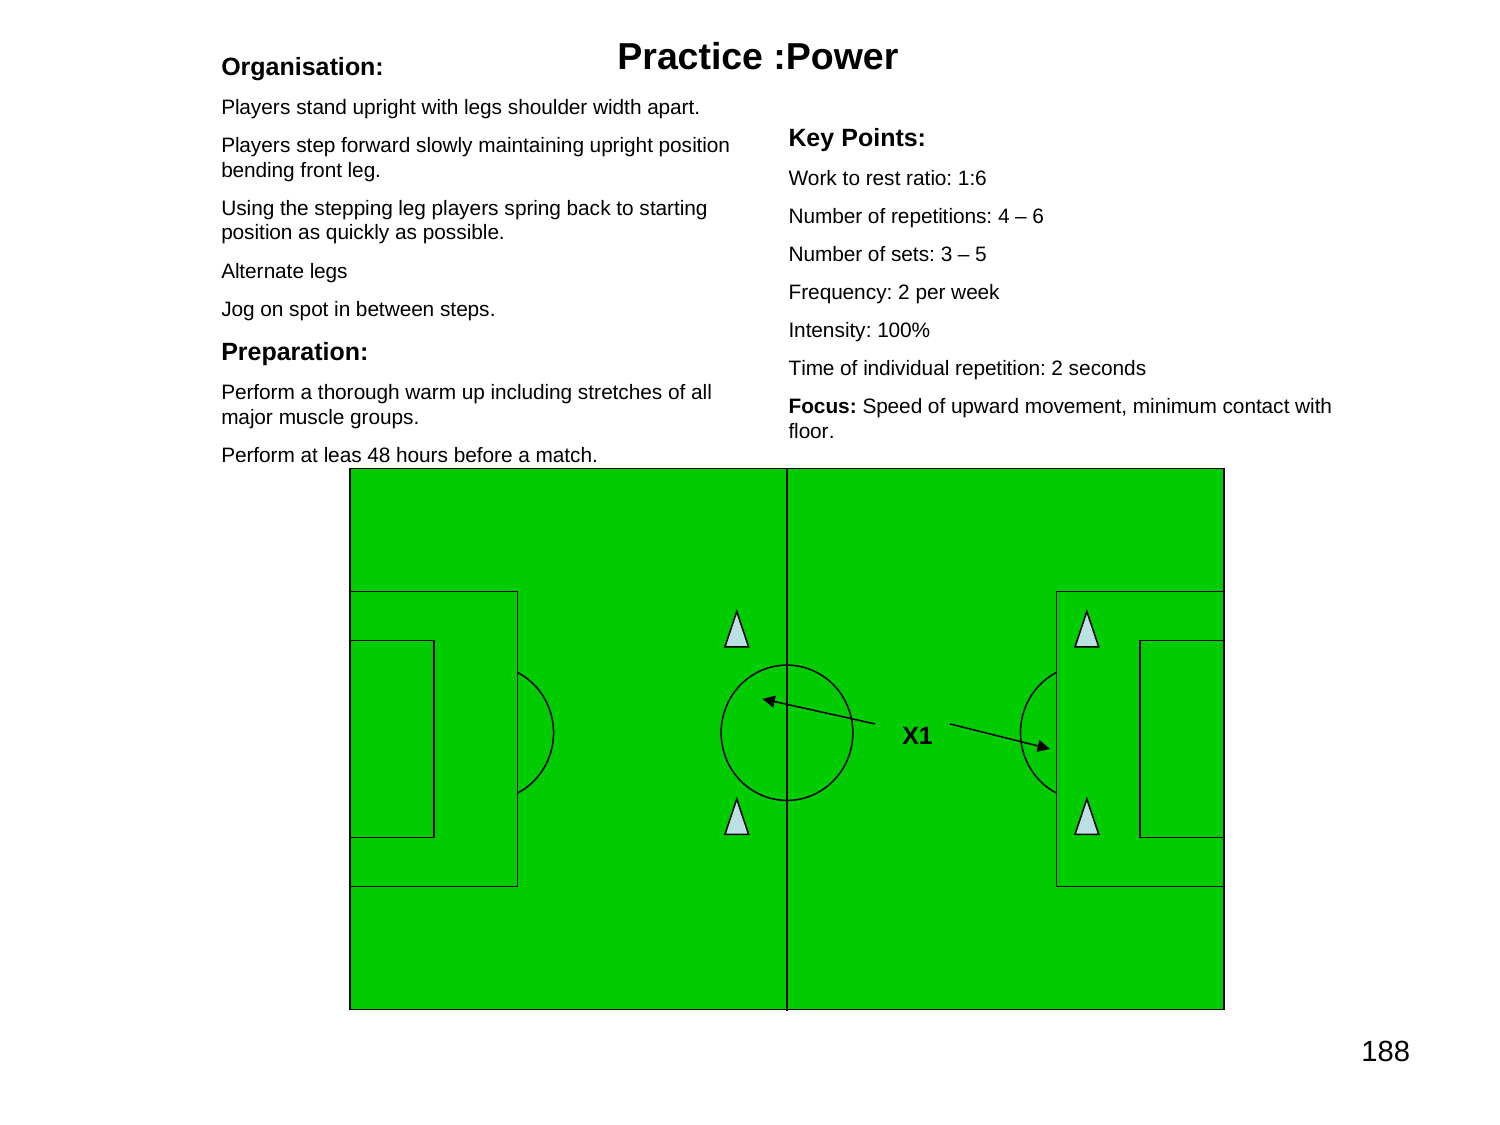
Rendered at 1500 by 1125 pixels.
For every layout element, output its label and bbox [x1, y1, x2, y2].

text_box [1074, 1024, 1425, 1103]
text_box [206, 24, 1388, 1012]
